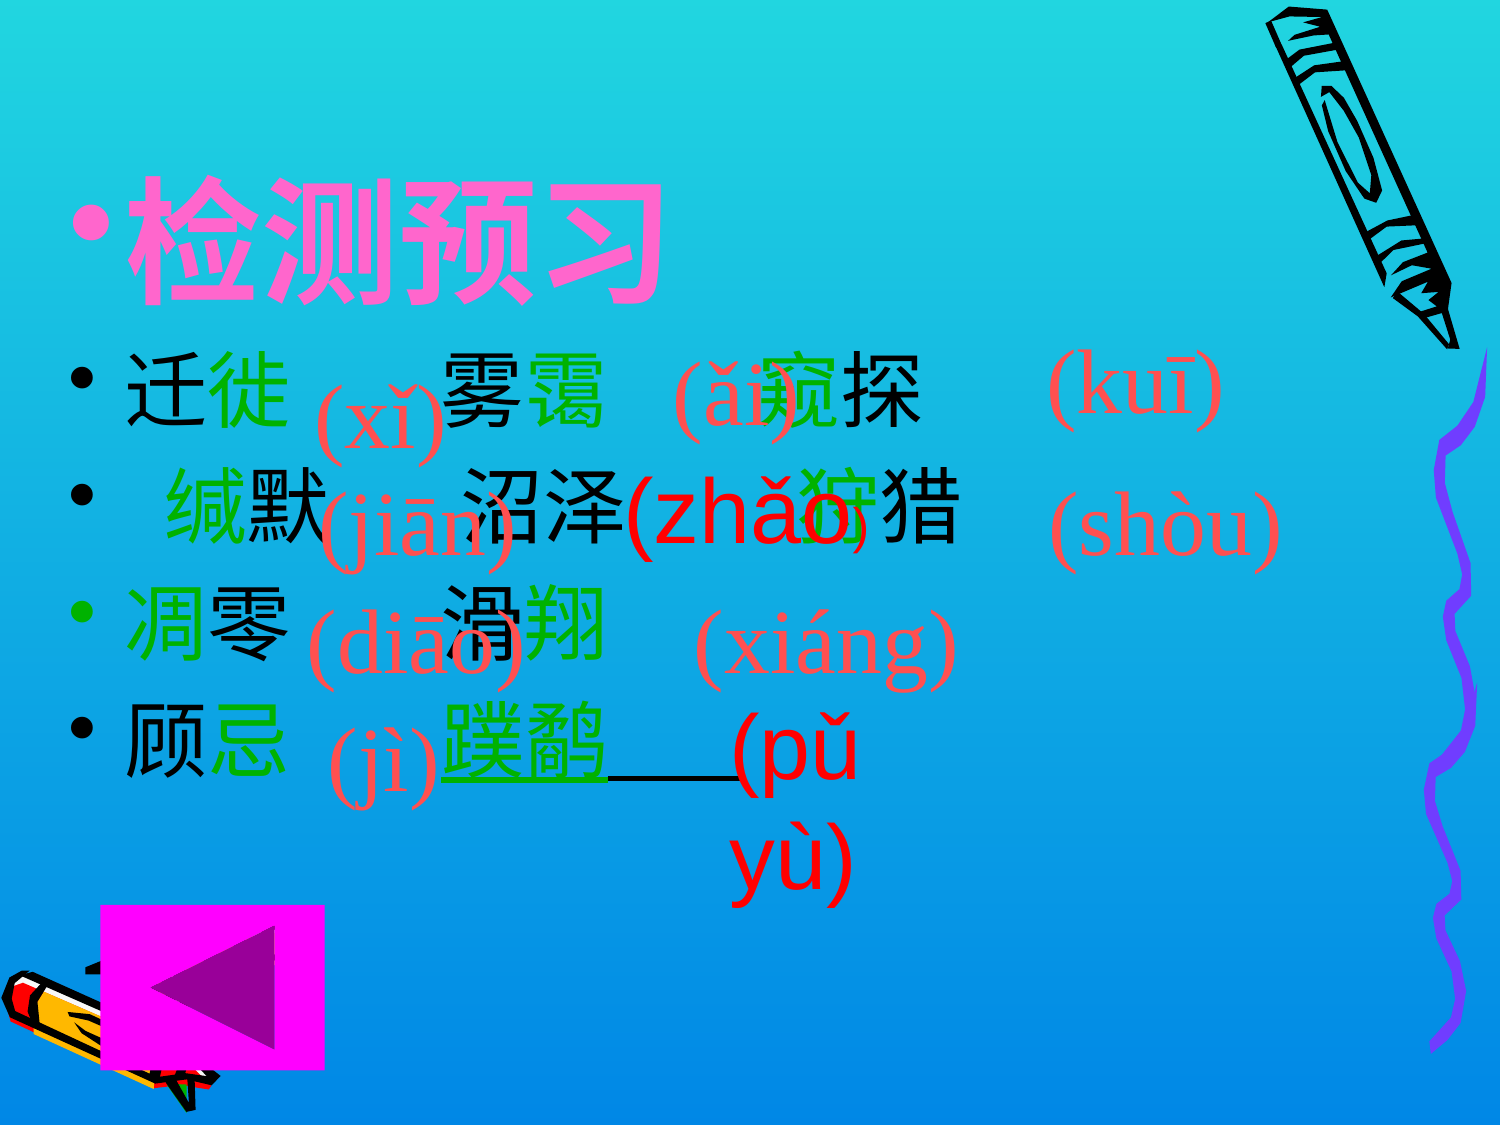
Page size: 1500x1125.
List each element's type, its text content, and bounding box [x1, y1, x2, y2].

text_box (shòu) [1033, 456, 1298, 581]
list 检测预习 迁徙 雾霭 窥探 缄默 沼泽 狩猎 凋零 滑翔 顾忌 蹼鹬 [53, 148, 1412, 823]
text_box (zhǎo) [608, 444, 892, 569]
text_box [100, 904, 325, 1071]
text_box (diāo) [291, 574, 541, 699]
text_box (ǎi) [658, 326, 816, 444]
text_box (jì) [313, 692, 478, 818]
text_box (xǐ) [299, 349, 462, 475]
text_box (xiáng) [679, 574, 974, 699]
text_box (kuī) [1031, 314, 1240, 439]
text_box (jiān) [303, 456, 533, 574]
text_box (pǔ yù) [714, 680, 1010, 916]
